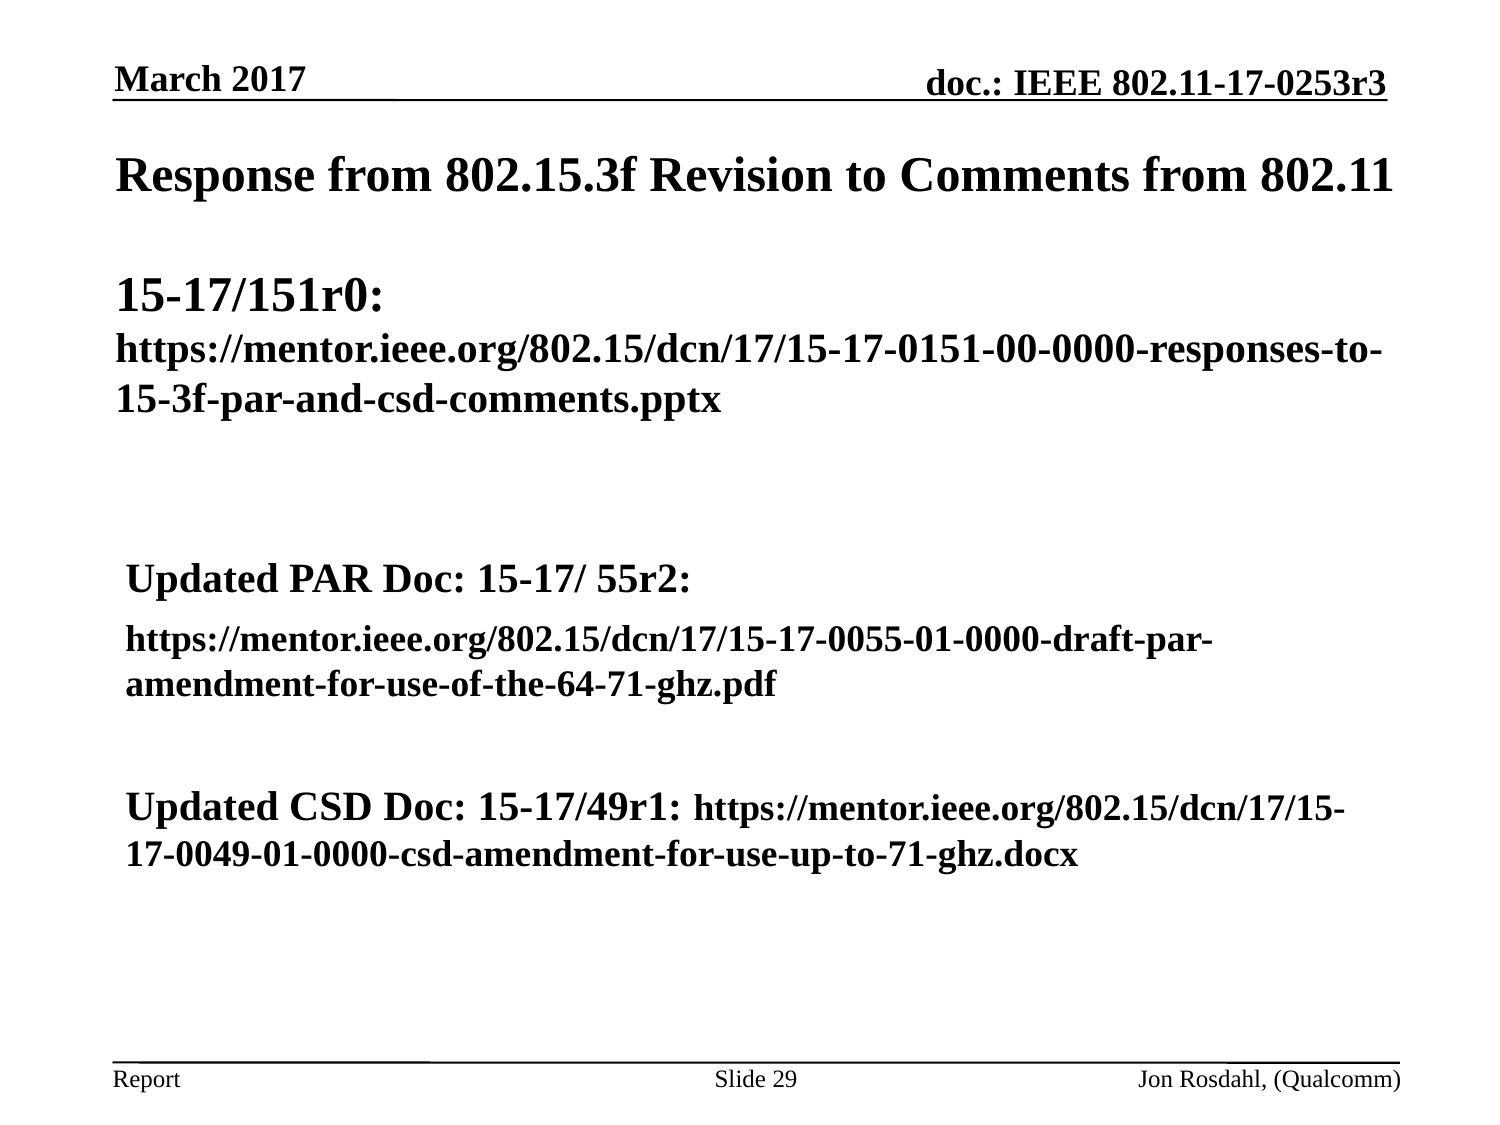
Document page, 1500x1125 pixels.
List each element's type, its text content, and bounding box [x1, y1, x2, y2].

title Response from 802.15.3f Revision to Comments from 802.11 15-17/151r0: https://mentor.ieee.org/802.15/dcn/17/15-17-0151-00-0000-responses-to-15-3f-par-and-csd-comments.pptx [100, 133, 1424, 481]
slide_number Slide 29 [712, 1061, 800, 1123]
list Updated PAR Doc: 15-17/ 55r2: https://mentor.ieee.org/802.15/dcn/17/15-17-0055-01-0000-draft-par-amendment-for-use-of-the-64-71-ghz.pdf Updated CSD Doc: 15-17/49r1: https://mentor.ieee.org/802.15/dcn/17/15-17-0049-01-0000-csd-amendment-for-use-up-to-71-ghz.docx [110, 538, 1386, 882]
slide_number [114, 54, 423, 100]
footer Jon Rosdahl, (Qualcomm) [878, 1061, 1402, 1093]
